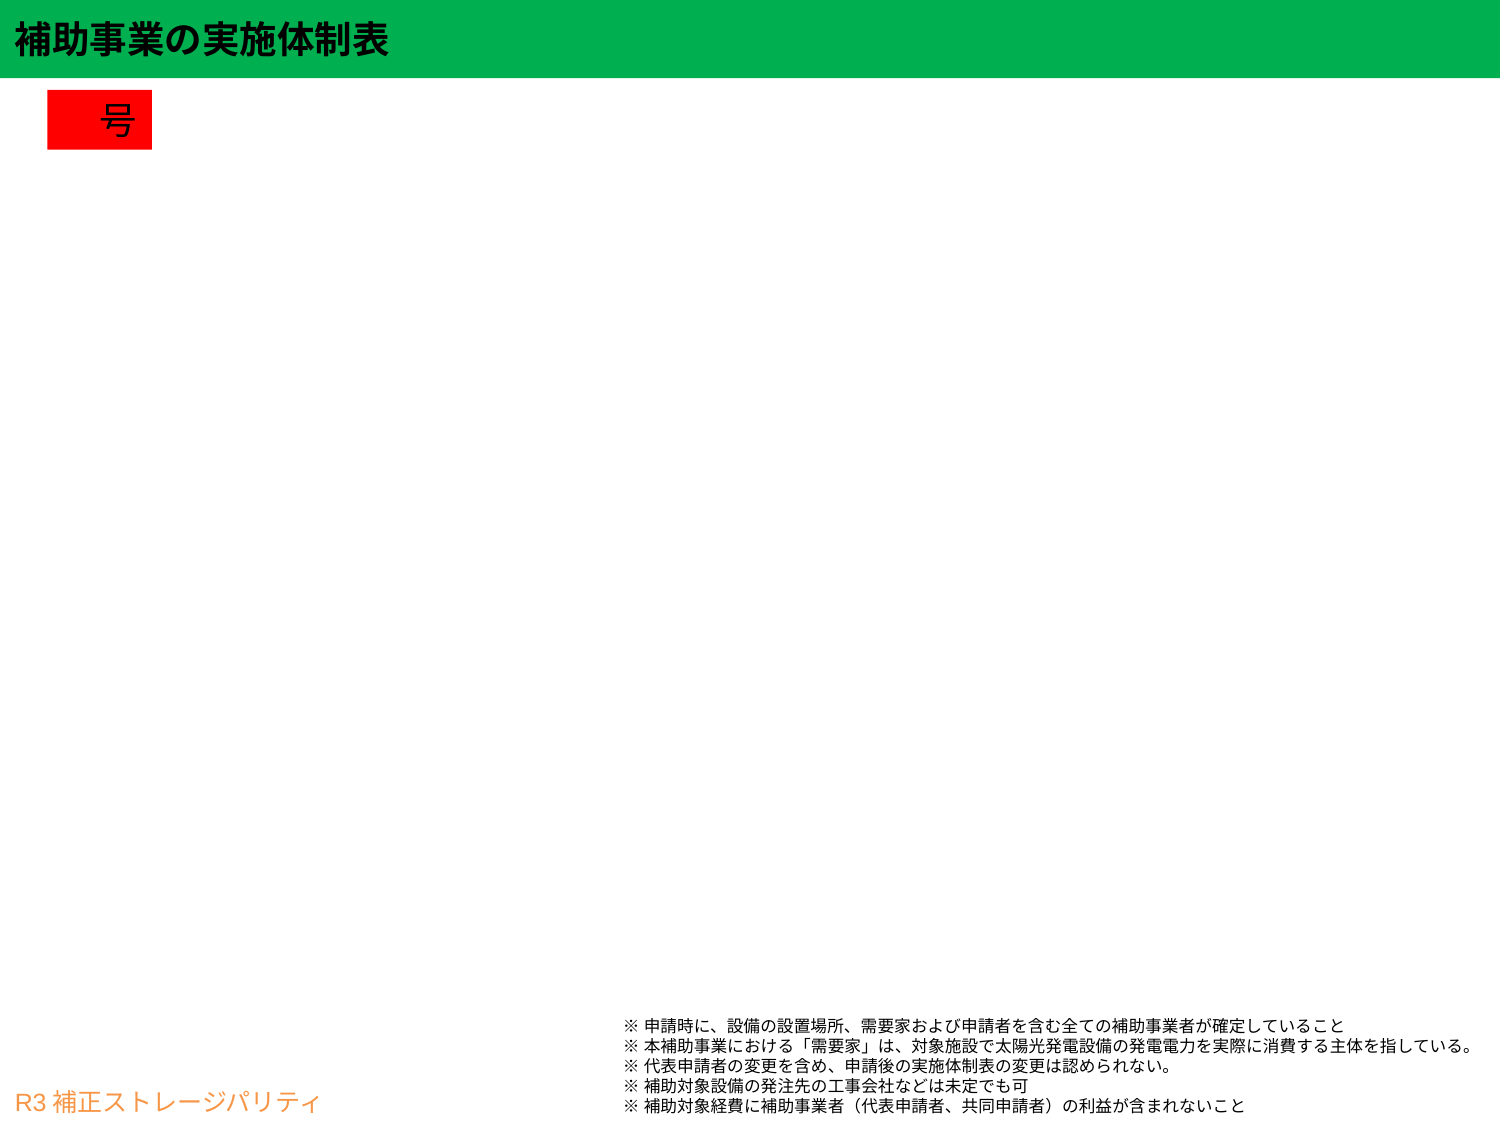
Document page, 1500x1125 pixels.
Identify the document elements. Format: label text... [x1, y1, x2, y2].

text_box 号 [47, 89, 152, 150]
